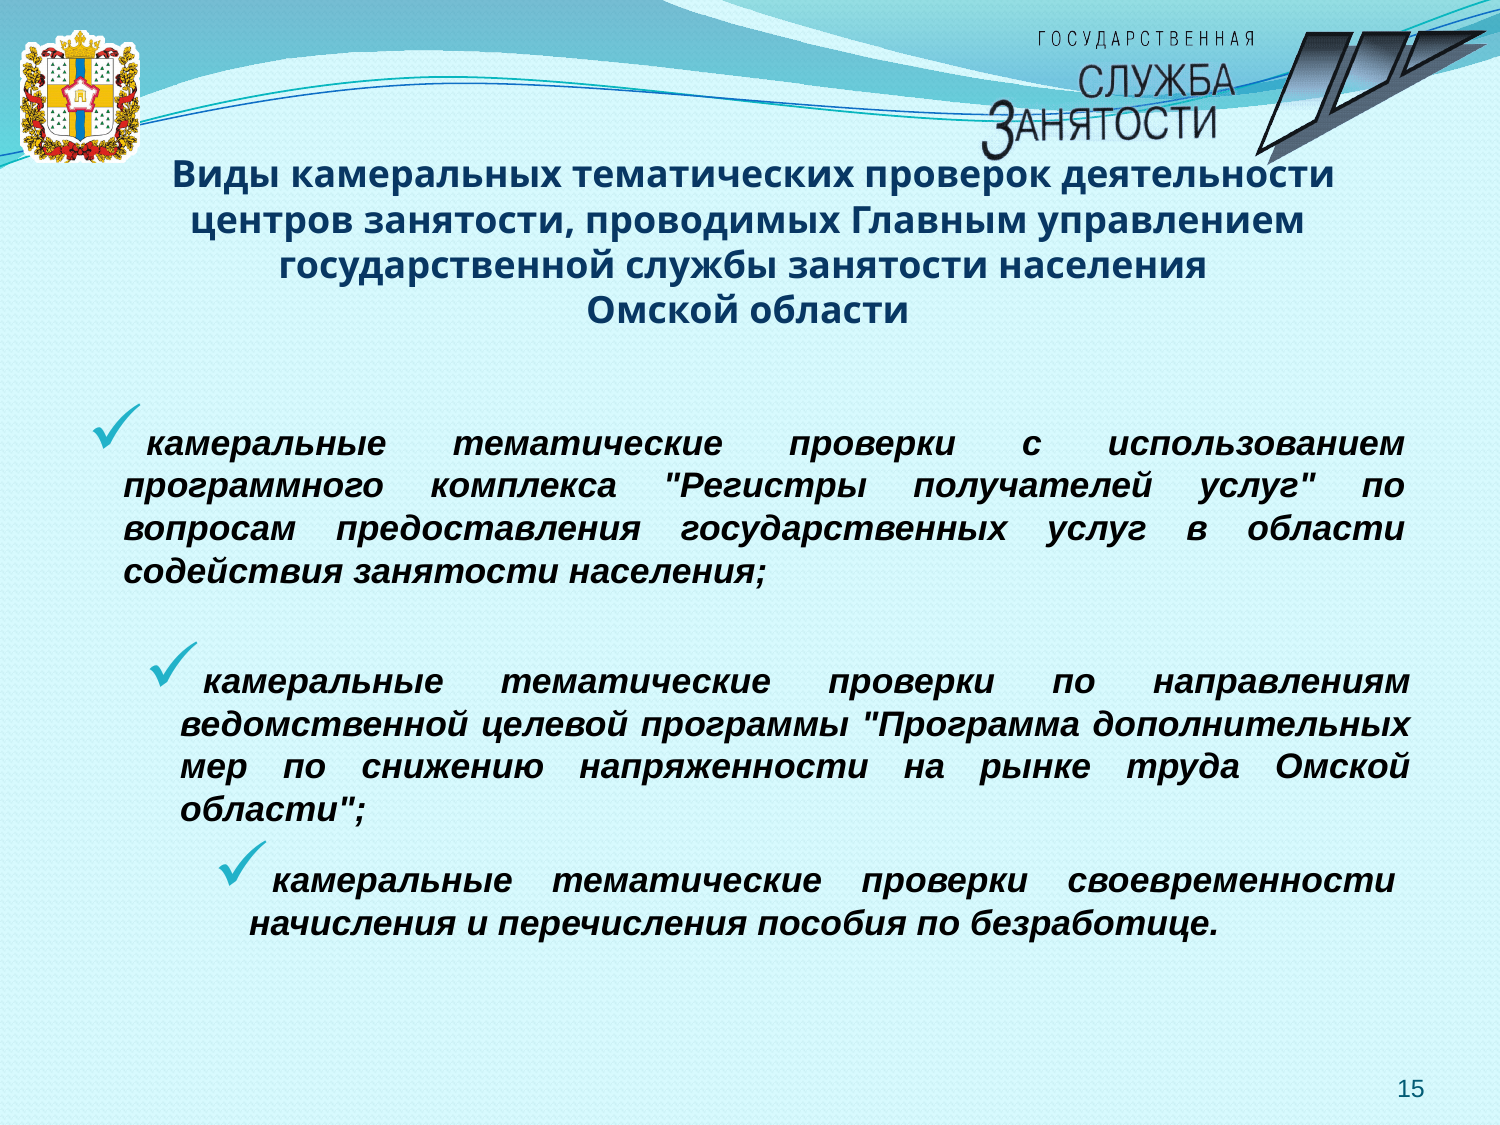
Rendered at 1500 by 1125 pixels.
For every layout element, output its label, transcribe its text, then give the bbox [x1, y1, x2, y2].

slide_number 15 [1299, 1042, 1425, 1103]
picture [960, 0, 1500, 200]
text_box камеральные тематические проверки по направлениям ведомственной целевой программы "Программа дополнительных мер по снижению напряженности на рынке труда Омской области"; [129, 650, 1426, 836]
text_box камеральные тематические проверки своевременности начисления и перечисления пособия по безработице. [198, 849, 1412, 950]
text_box камеральные тематические проверки с использованием программного комплекса "Регистры получателей услуг" по вопросам предоставления государственных услуг в области содействия занятости населения; [73, 412, 1421, 598]
title Виды камеральных тематических проверок деятельности центров занятости, проводимых Главным управлением государственной службы занятости населения Омской области [72, 142, 1424, 331]
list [19, 30, 140, 163]
